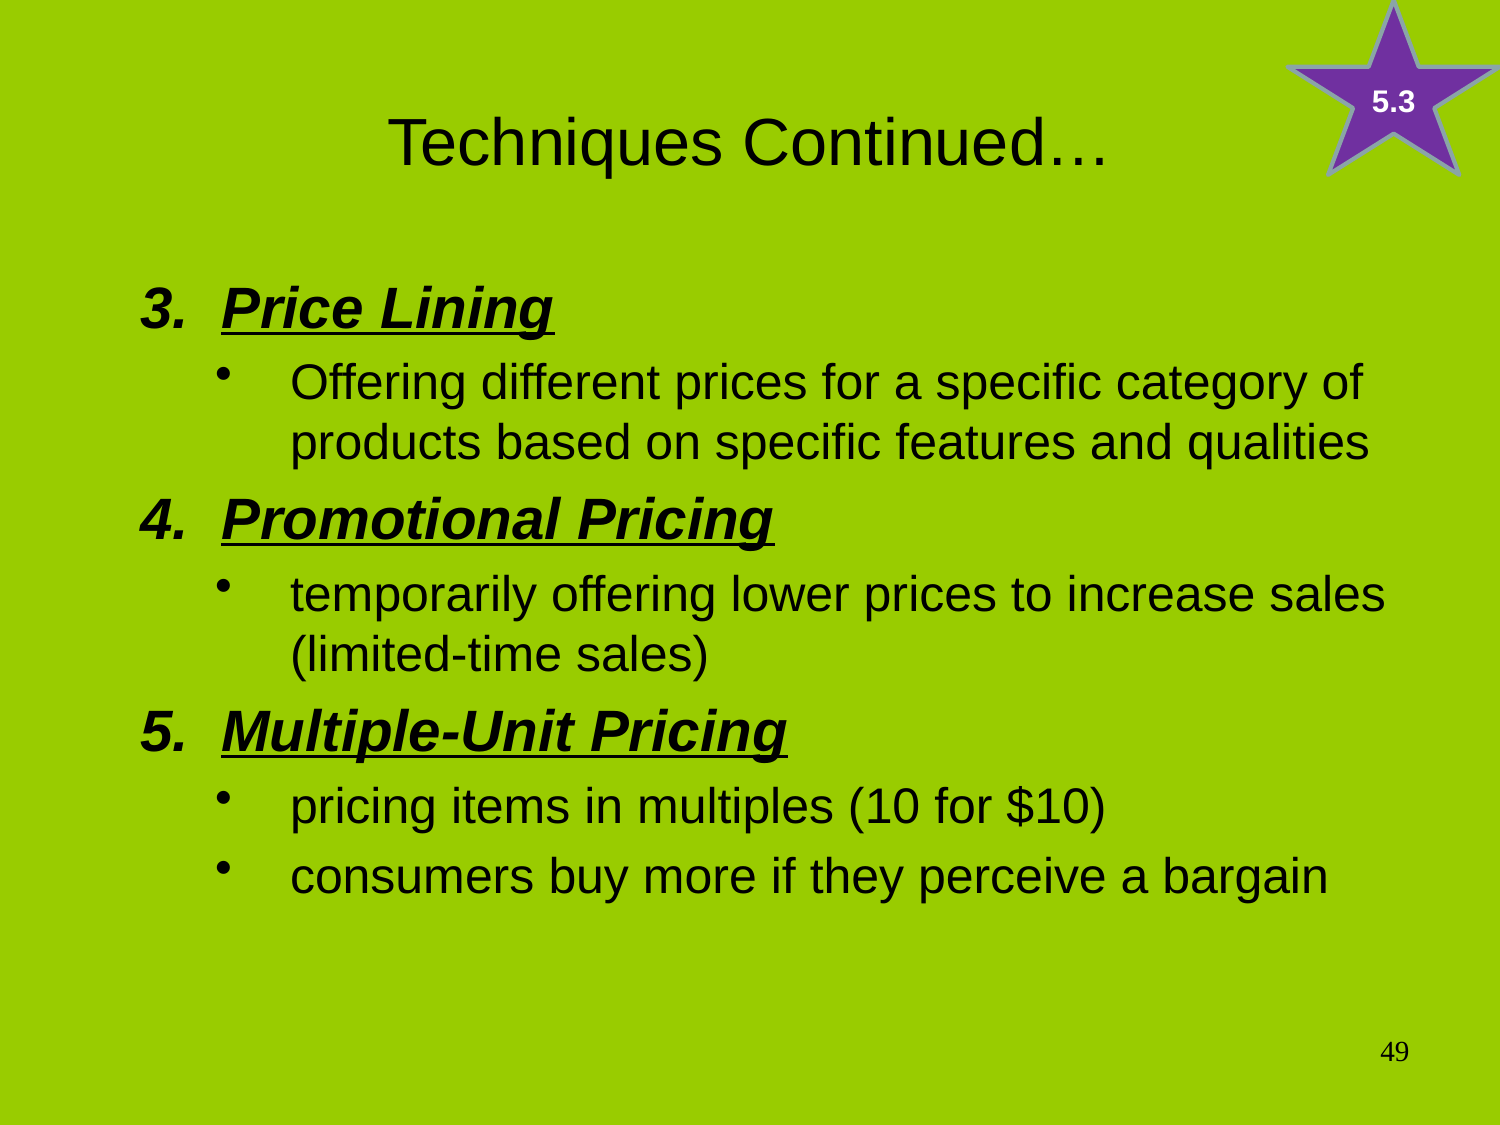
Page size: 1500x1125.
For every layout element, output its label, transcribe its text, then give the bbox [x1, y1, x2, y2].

slide_number 49 [1074, 1024, 1426, 1103]
text_box 5.3 [1285, 0, 1500, 177]
title Techniques Continued… [74, 44, 1426, 233]
list 3. Price Lining Offering different prices for a specific category of products based on specific features and qualities 4. Promotional Pricing temporarily offering lower prices to increase sales (limited-time sales) 5. Multiple-Unit Pricing pricing items in multiples (10 for $10) consumers buy more if they perceive a bargain [49, 262, 1451, 1006]
